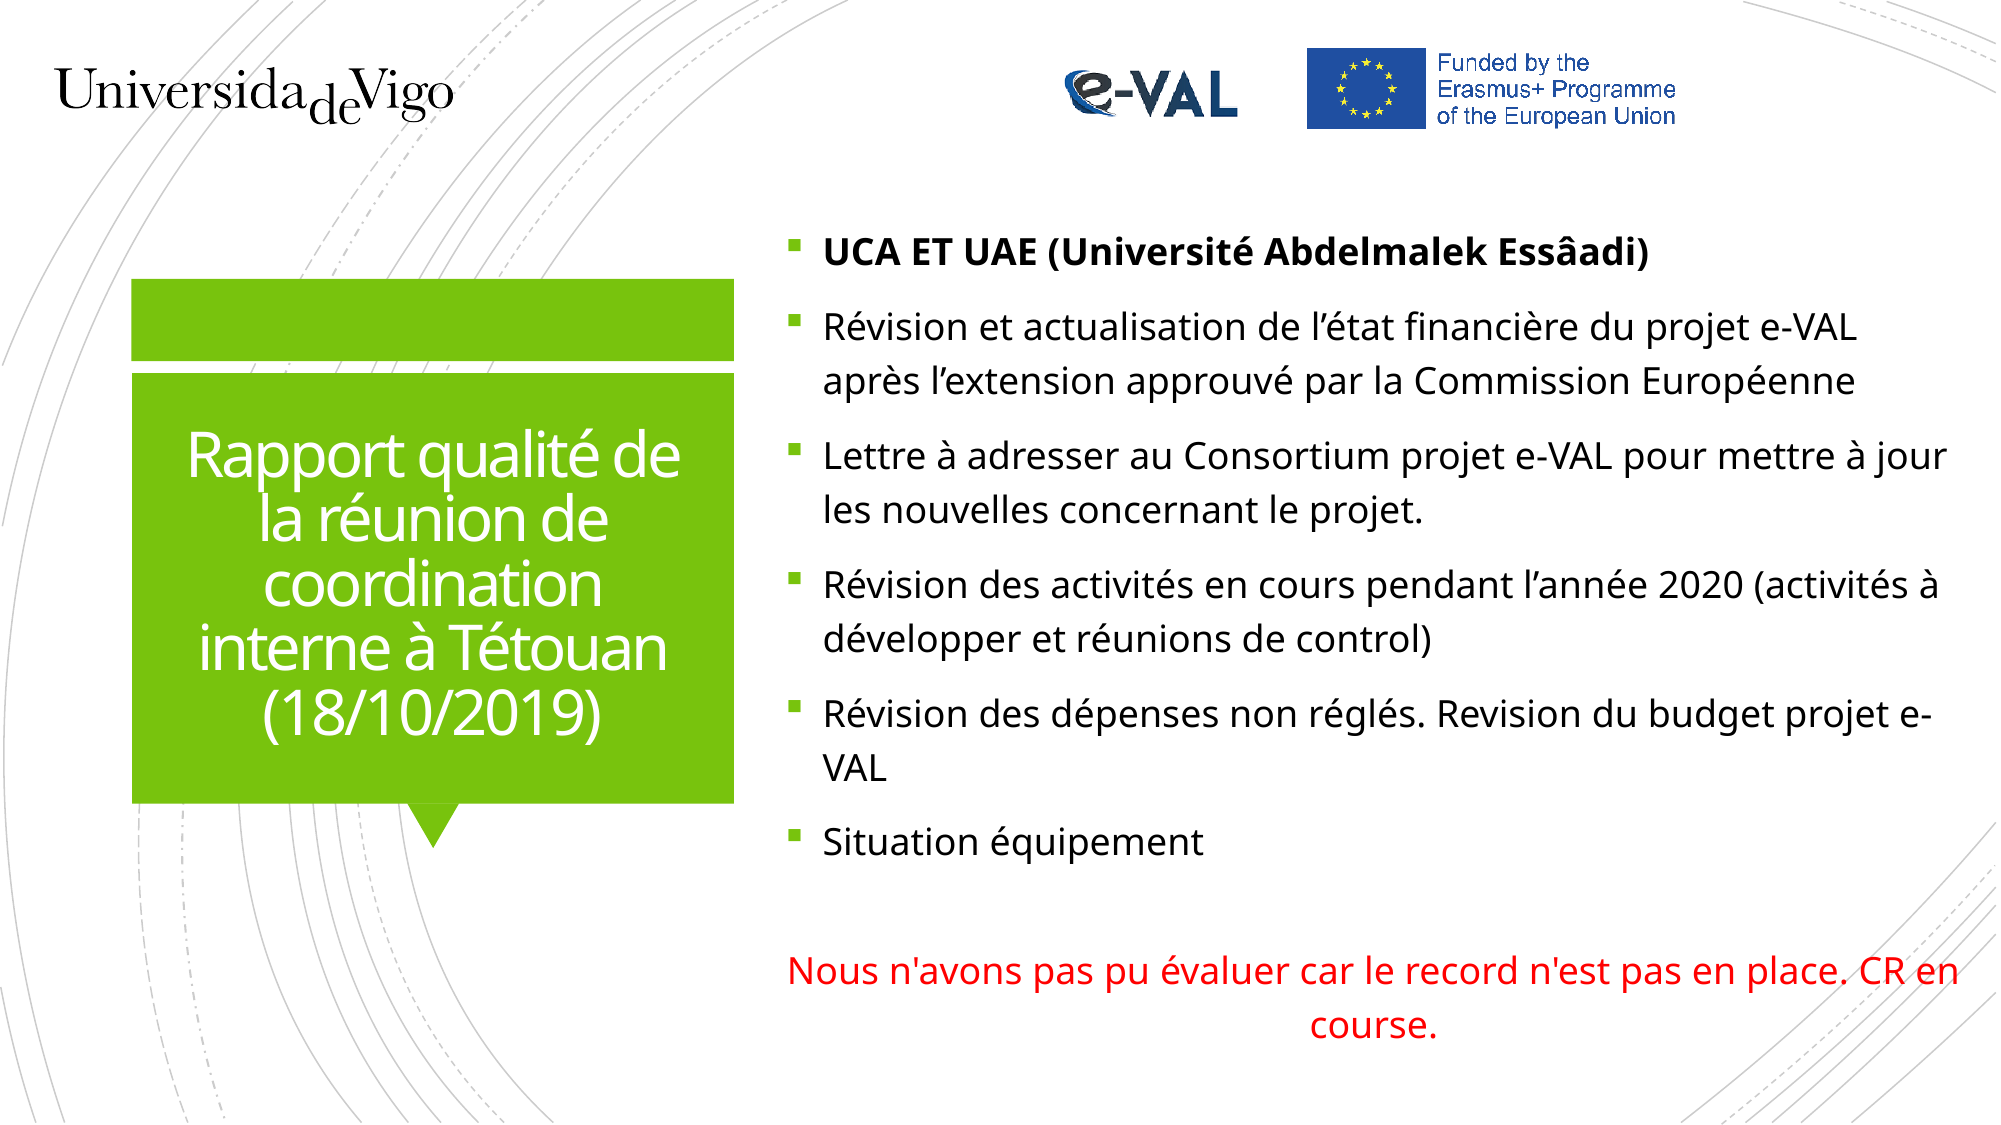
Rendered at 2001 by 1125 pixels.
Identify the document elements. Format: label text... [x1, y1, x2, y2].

text_box Rapport qualité de la réunion de coordination interne à Tétouan (18/10/2019) [145, 385, 720, 789]
picture [42, 48, 465, 143]
picture [1055, 51, 1251, 130]
list UCA ET UAE (Université Abdelmalek Essâadi) Révision et actualisation de l’état financière du projet e-VAL après l’extension approuvé par la Commission Européenne Lettre à adresser au Consortium projet e-VAL pour mettre à jour les nouvelles concernant le projet. Révision des activités en cours pendant l’année 2020 (activités à développer et réunions de control) Révision des dépenses non réglés. Revision du budget projet e-VAL Situation équipement Nous n'avons pas pu évaluer car le record n'est pas en place. CR en course. [770, 176, 1978, 1089]
picture [1307, 48, 1675, 129]
